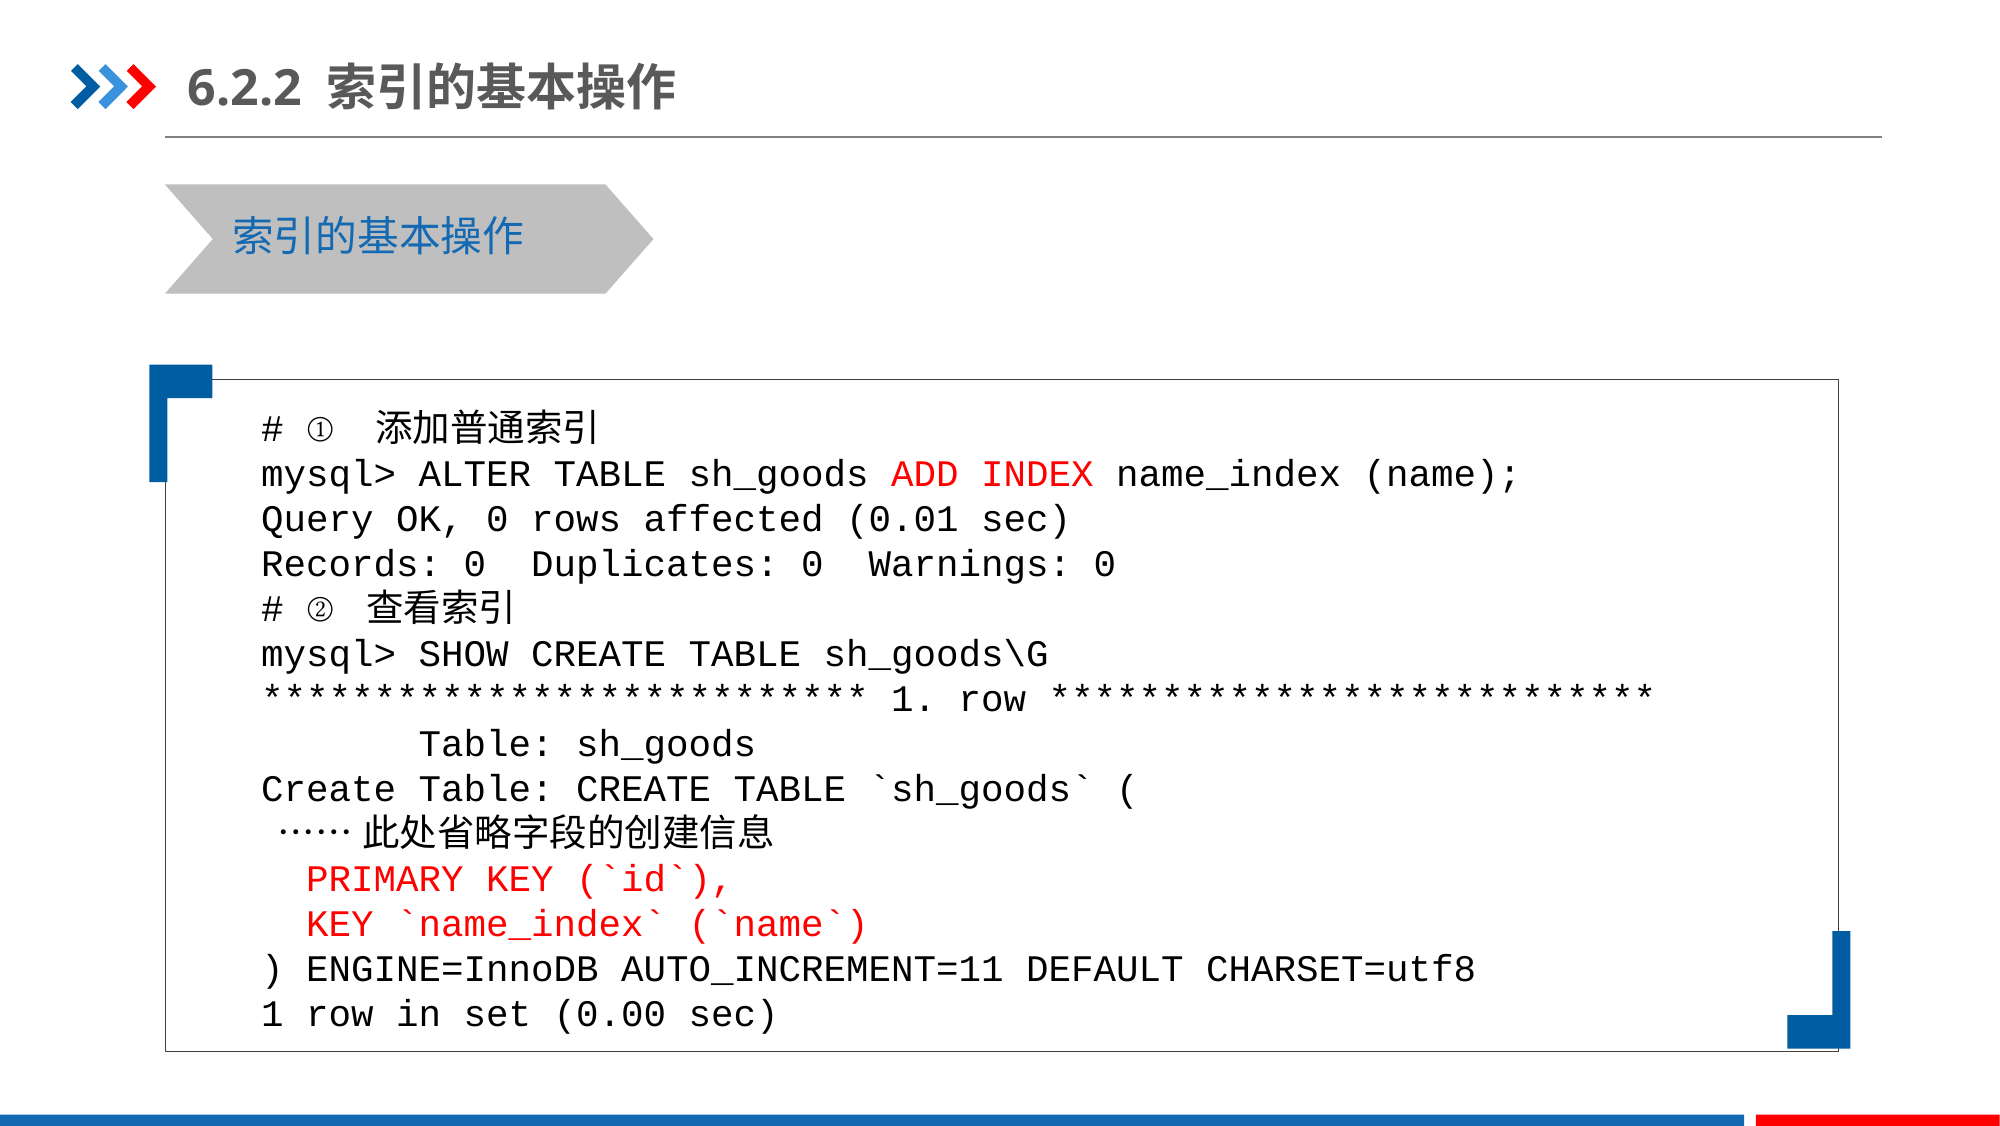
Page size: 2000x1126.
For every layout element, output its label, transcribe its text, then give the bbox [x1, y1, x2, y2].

text_box [1785, 929, 1852, 1051]
text_box 索引的基本操作 [217, 202, 539, 317]
text_box 6.2.2 索引的基本操作 [187, 43, 827, 127]
text_box [164, 184, 654, 294]
text_box [163, 378, 1841, 1053]
text_box [147, 363, 215, 484]
